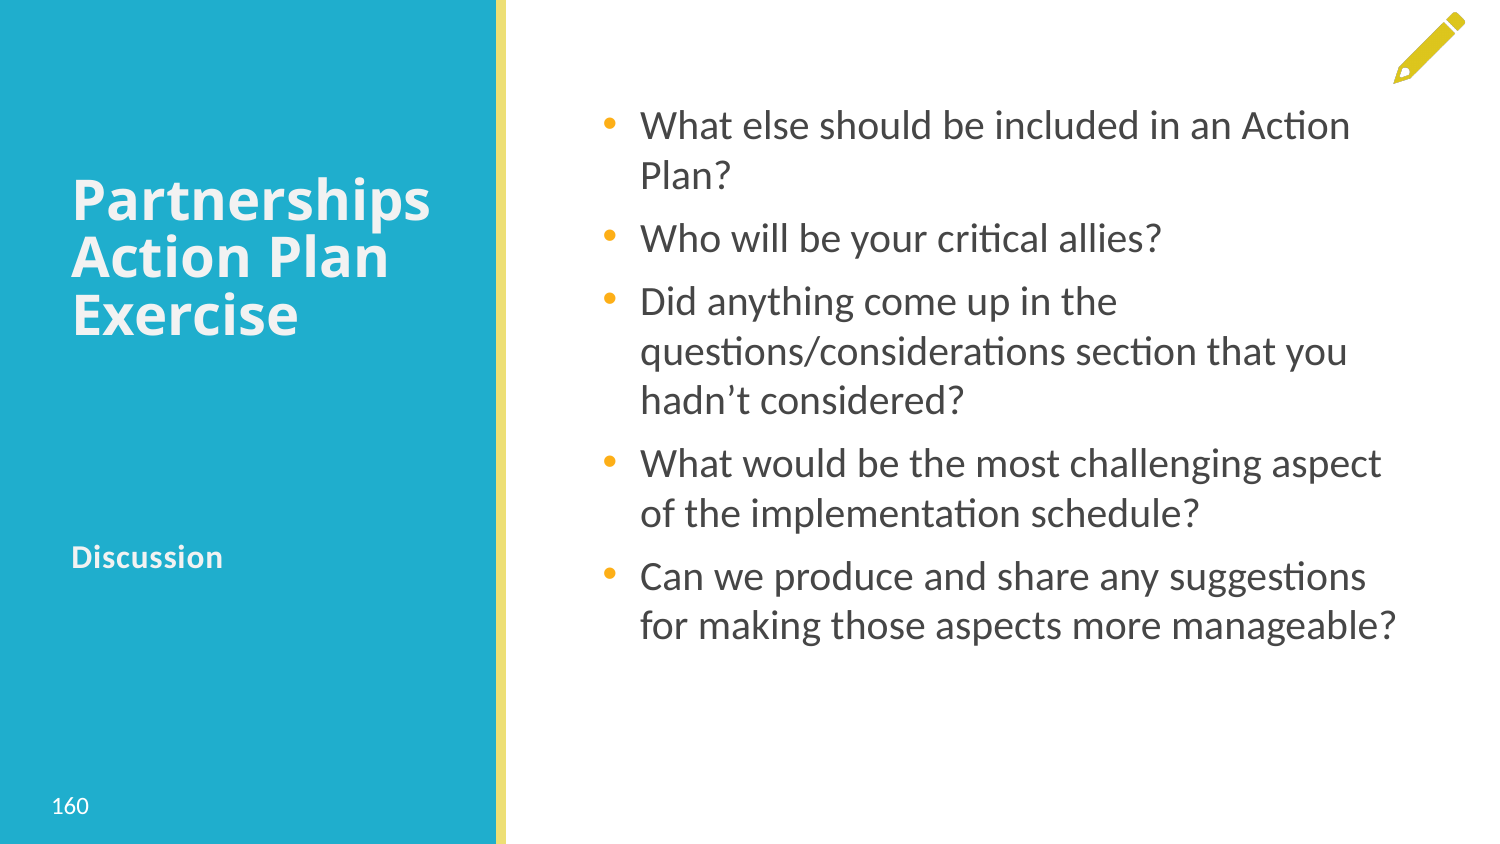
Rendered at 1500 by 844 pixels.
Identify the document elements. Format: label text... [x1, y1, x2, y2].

picture [1386, 5, 1472, 91]
list What else should be included in an Action Plan? Who will be your critical allies? Did anything come up in the questions/considerations section that you hadn’t considered? What would be the most challenging aspect of the implementation schedule? Can we produce and share any suggestions for making those aspects more manageable? [587, 90, 1430, 768]
slide_number 160 [16, 782, 124, 828]
title Partnerships Action Plan Exercise [56, 73, 451, 355]
list Discussion [56, 532, 451, 780]
